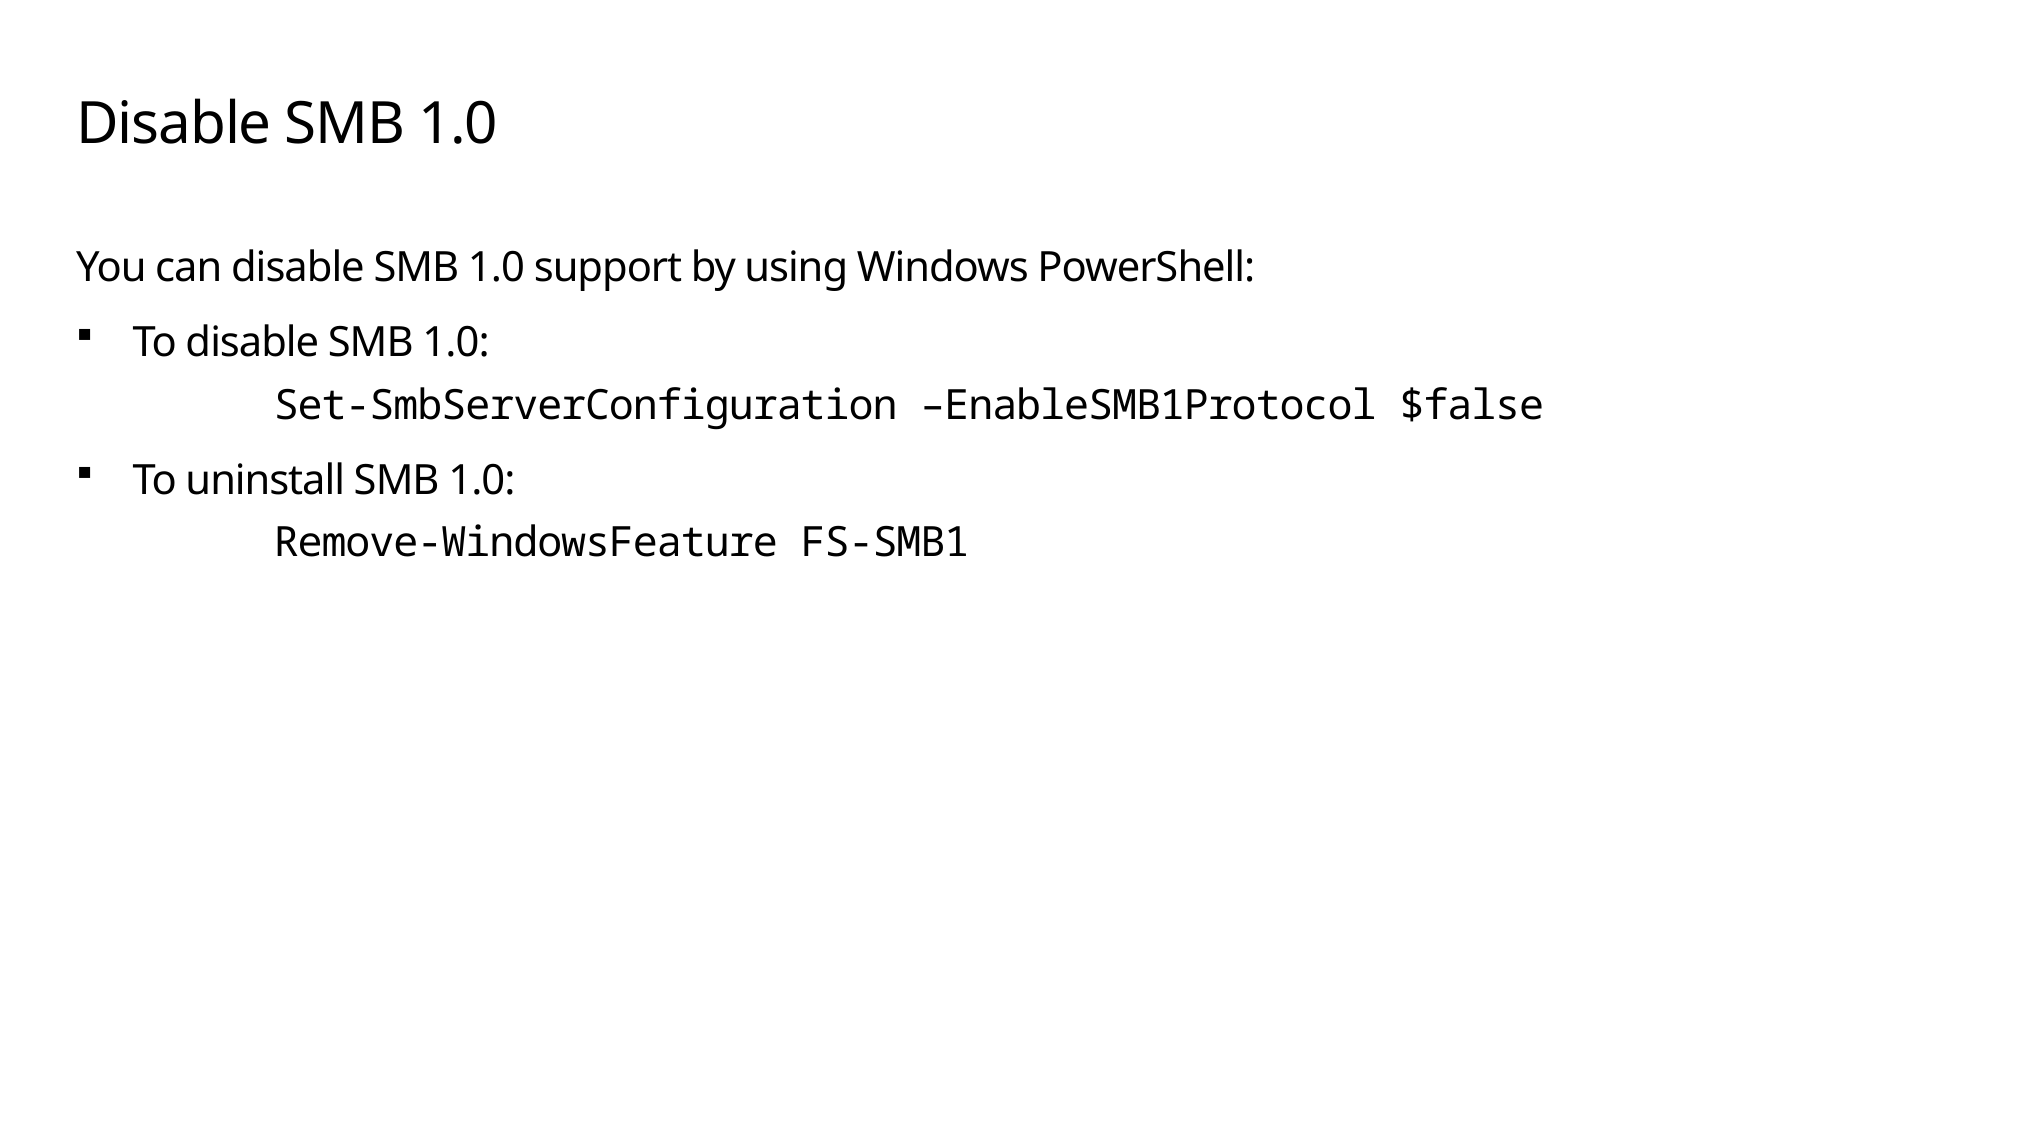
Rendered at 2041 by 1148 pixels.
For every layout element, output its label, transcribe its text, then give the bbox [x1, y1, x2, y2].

title Disable SMB 1.0 [76, 93, 1968, 161]
list You can disable SMB 1.0 support by using Windows PowerShell: To disable SMB 1.0: Set-SmbServerConfiguration –EnableSMB1Protocol $false To uninstall SMB 1.0: Remove-WindowsFeature FS-SMB1 [76, 240, 1970, 1074]
